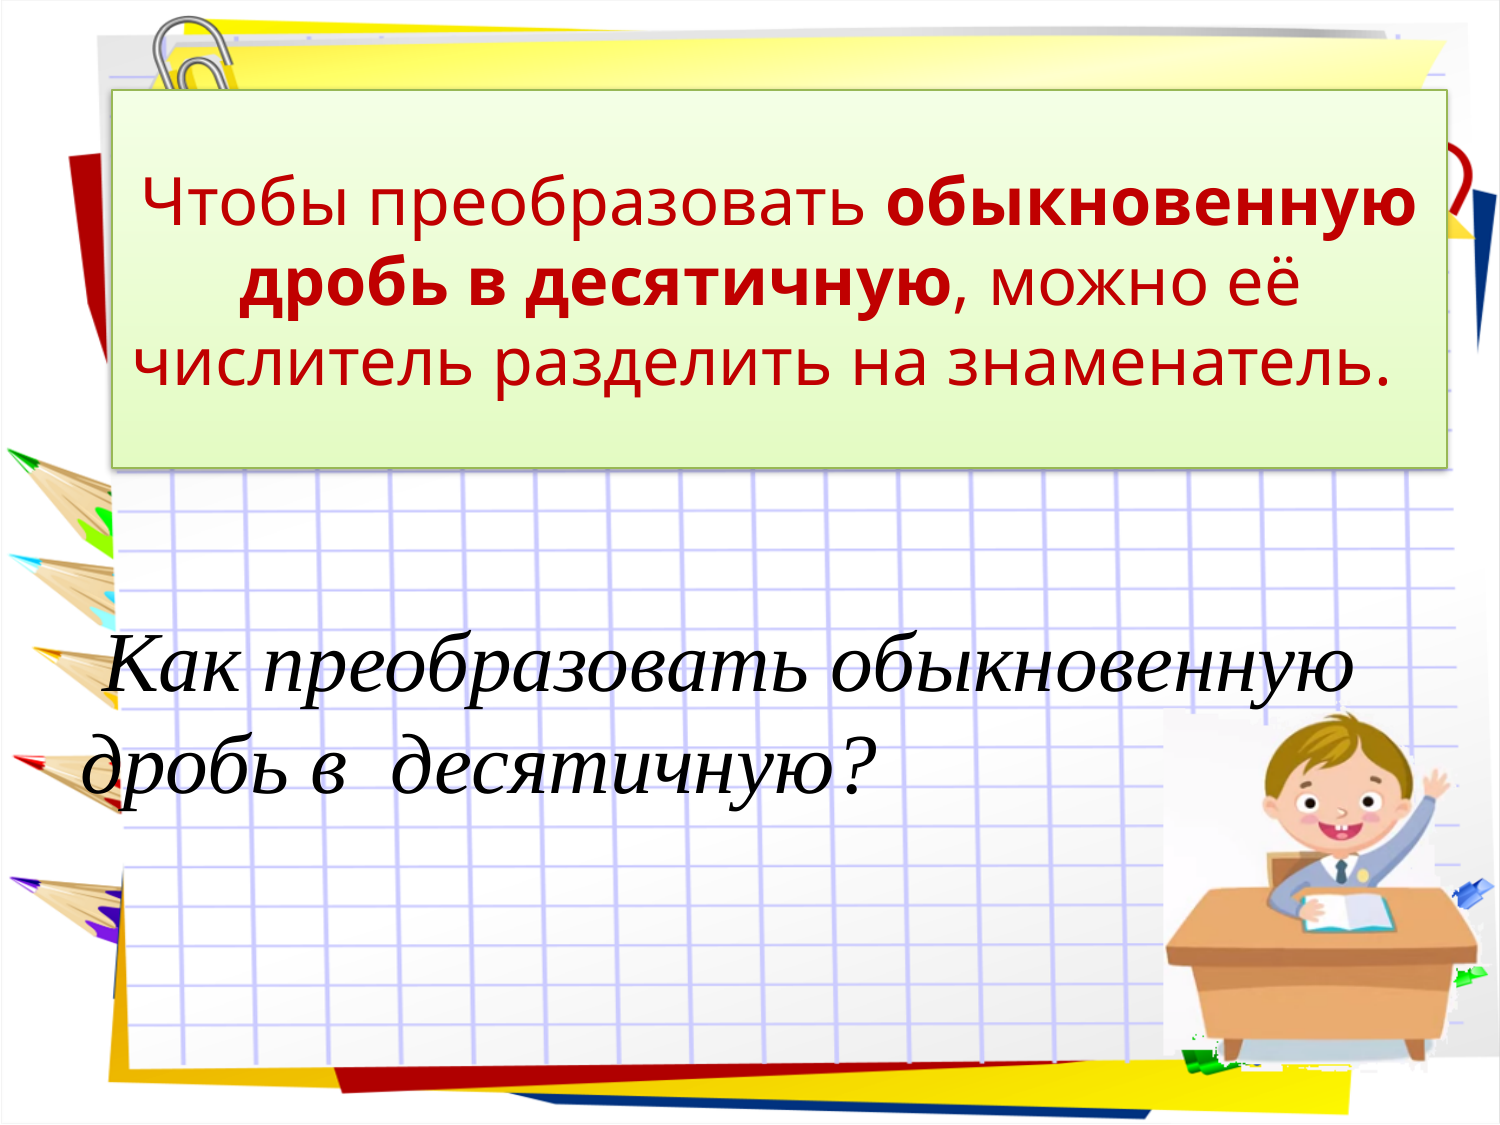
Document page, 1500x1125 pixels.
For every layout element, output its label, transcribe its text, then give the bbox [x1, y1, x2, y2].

list Как преобразовать обыкновенную дробь в десятичную? [64, 597, 1412, 934]
title Чтобы преобразовать обыкновенную дробь в десятичную, можно её числитель разделить на знаменатель. [111, 89, 1448, 469]
picture [0, 0, 1500, 1125]
